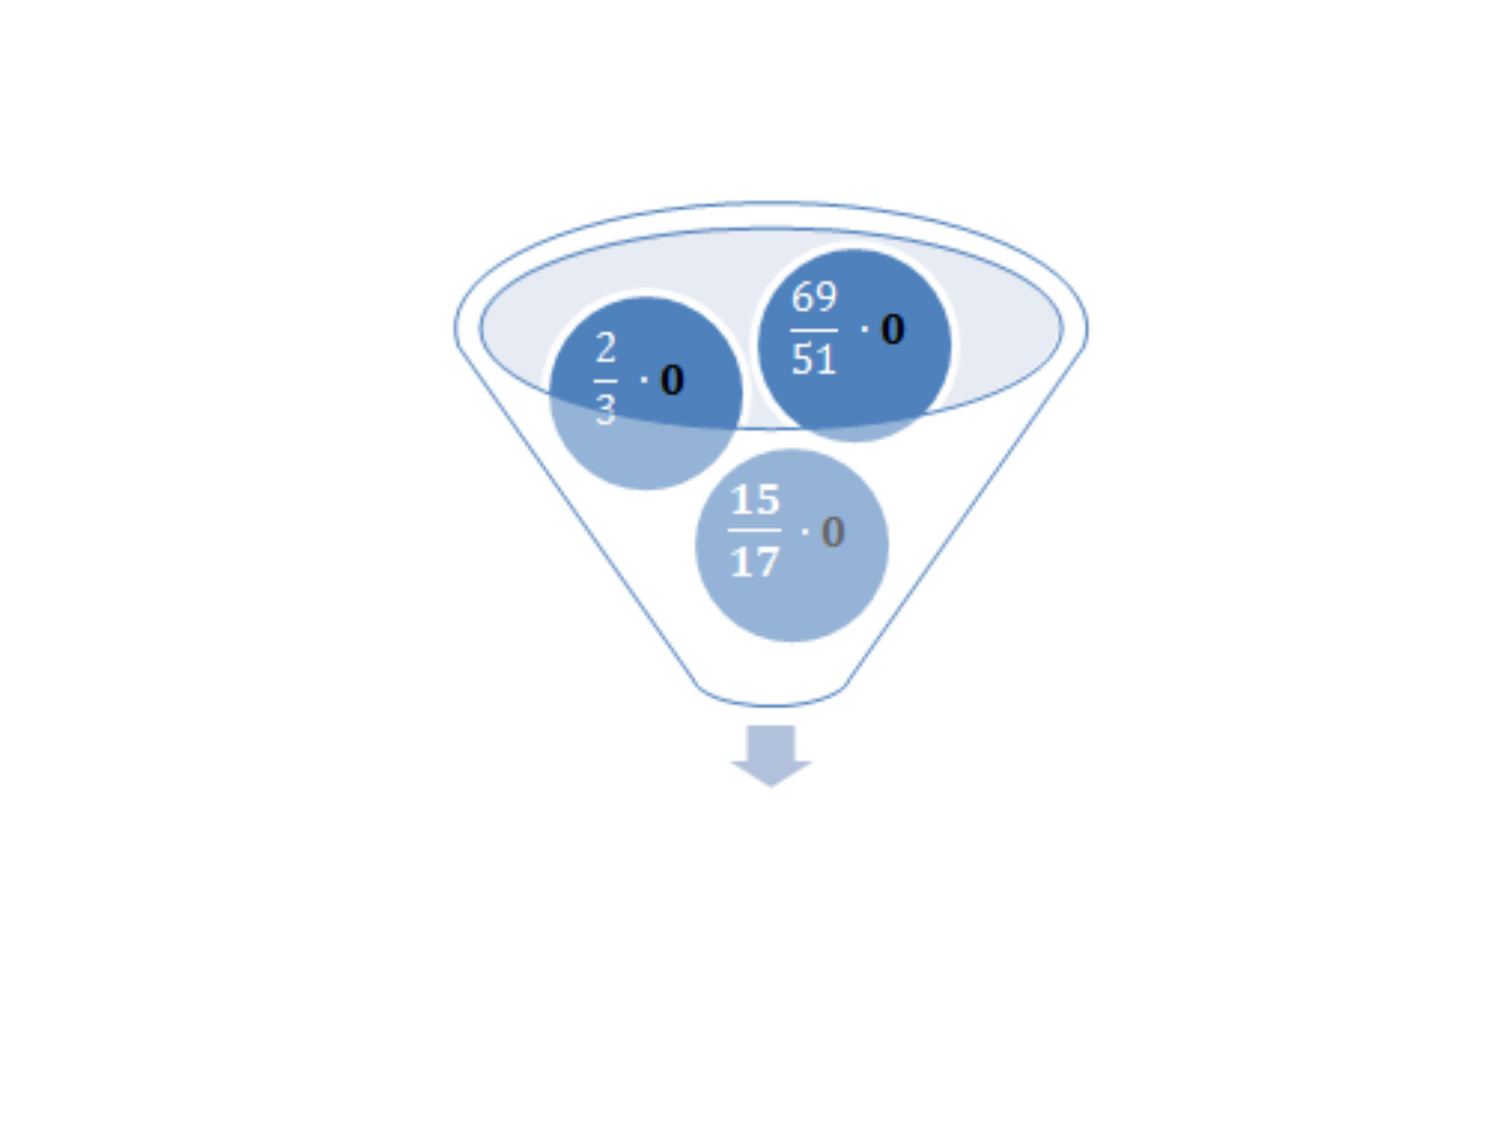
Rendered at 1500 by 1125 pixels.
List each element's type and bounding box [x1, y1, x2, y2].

picture [395, 172, 1149, 959]
